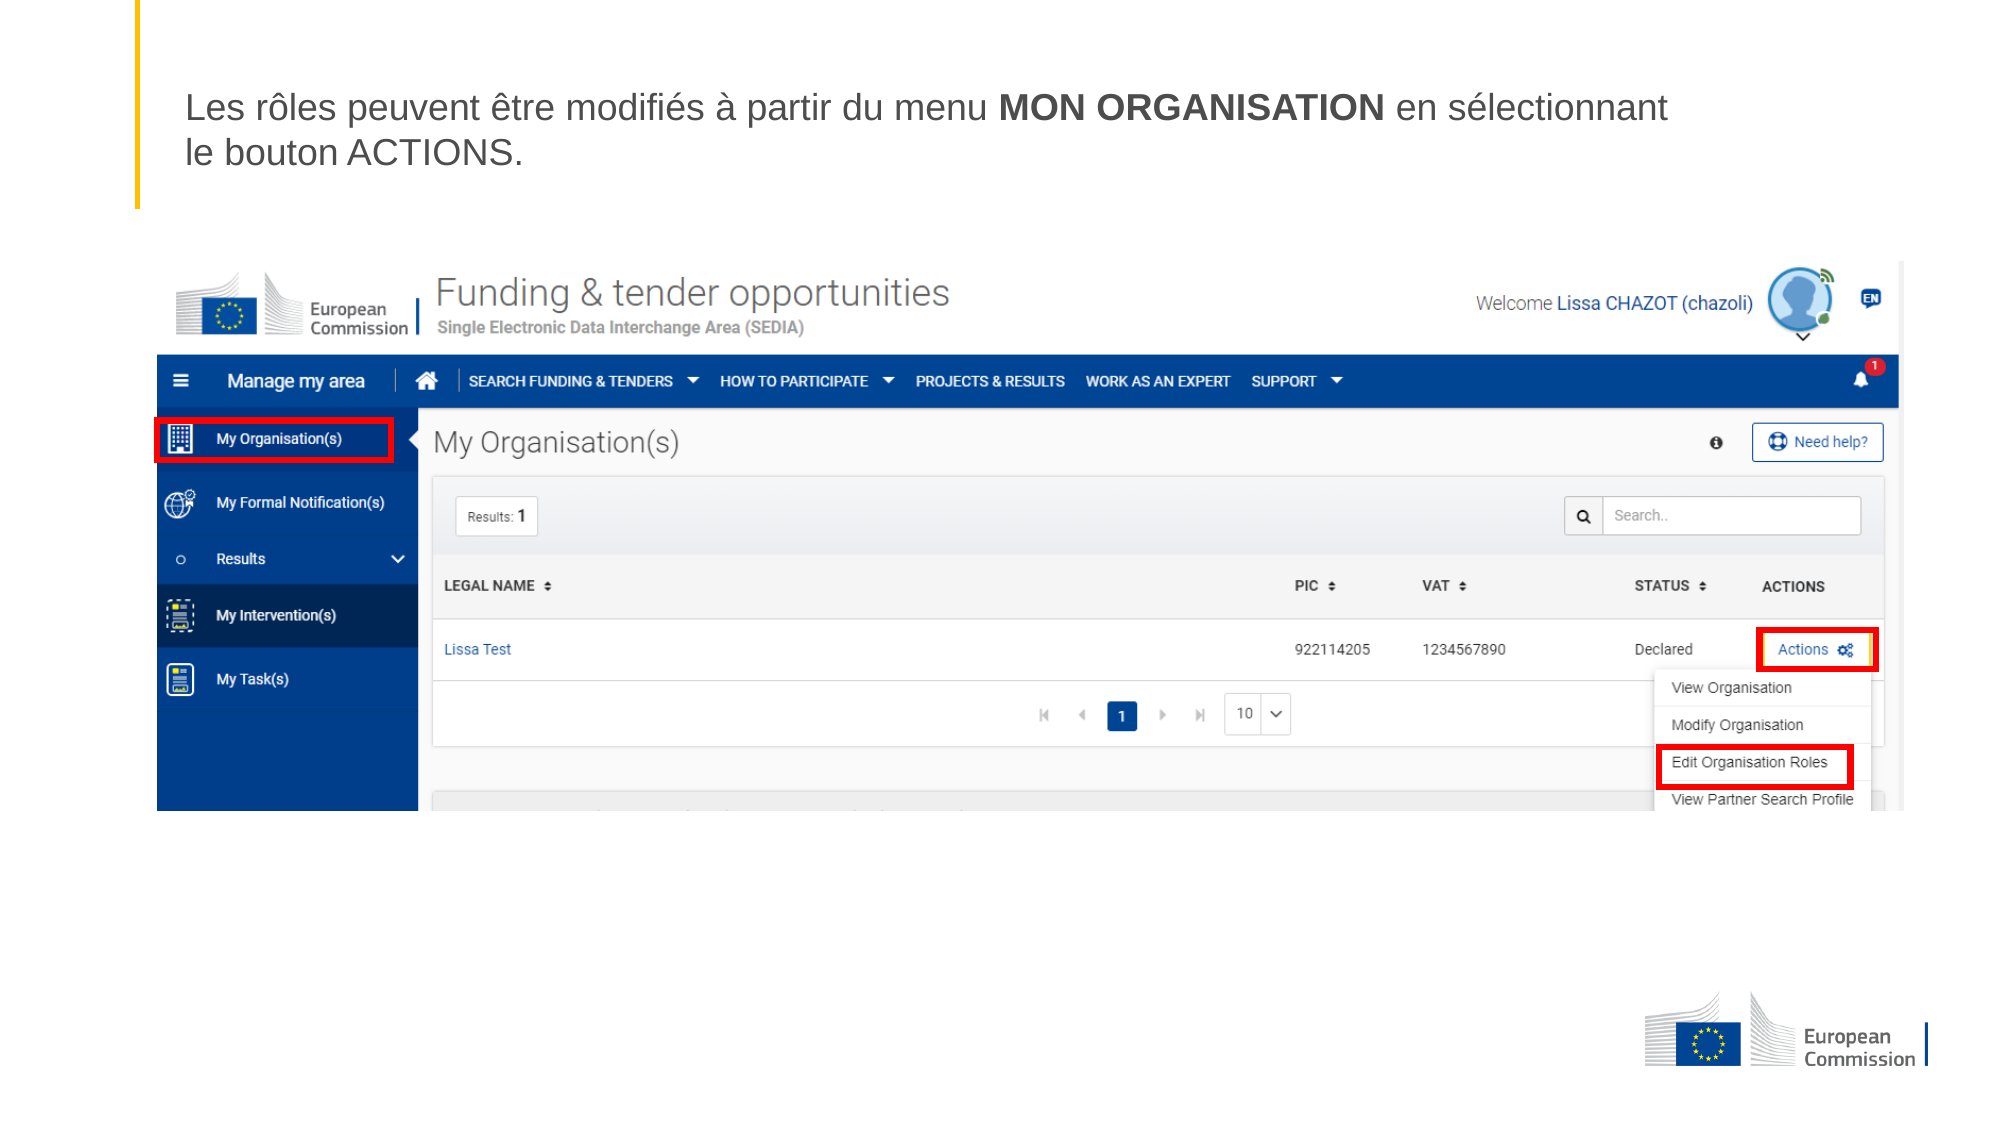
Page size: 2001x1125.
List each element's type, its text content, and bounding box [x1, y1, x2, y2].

picture [1645, 991, 1928, 1066]
text_box Les rôles peuvent être modifiés à partir du menu MON ORGANISATION en sélectionnant le bouton ACTIONS. [170, 75, 1711, 181]
picture [157, 261, 1904, 811]
